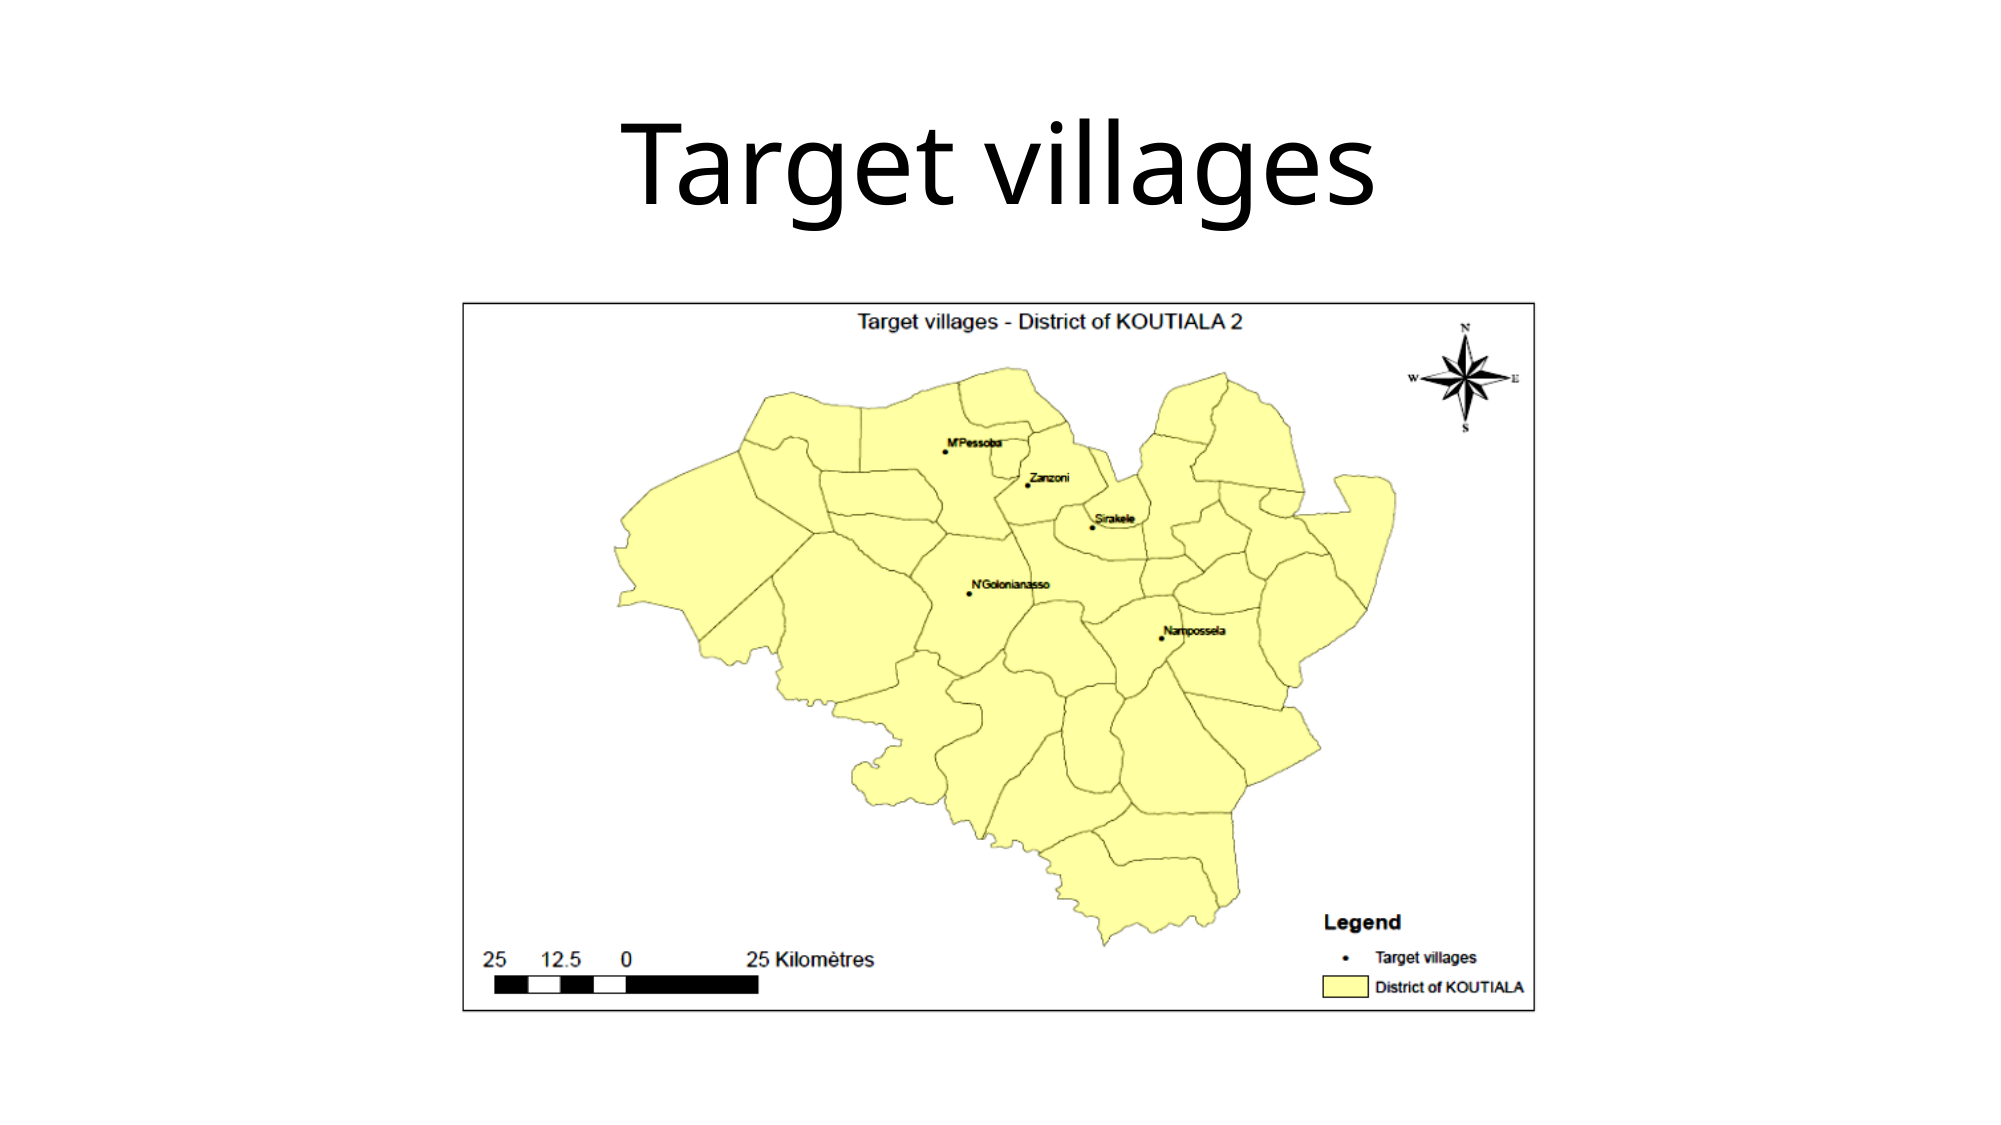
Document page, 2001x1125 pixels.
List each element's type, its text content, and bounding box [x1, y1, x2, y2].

title Target villages [137, 59, 1863, 278]
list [460, 299, 1539, 1014]
